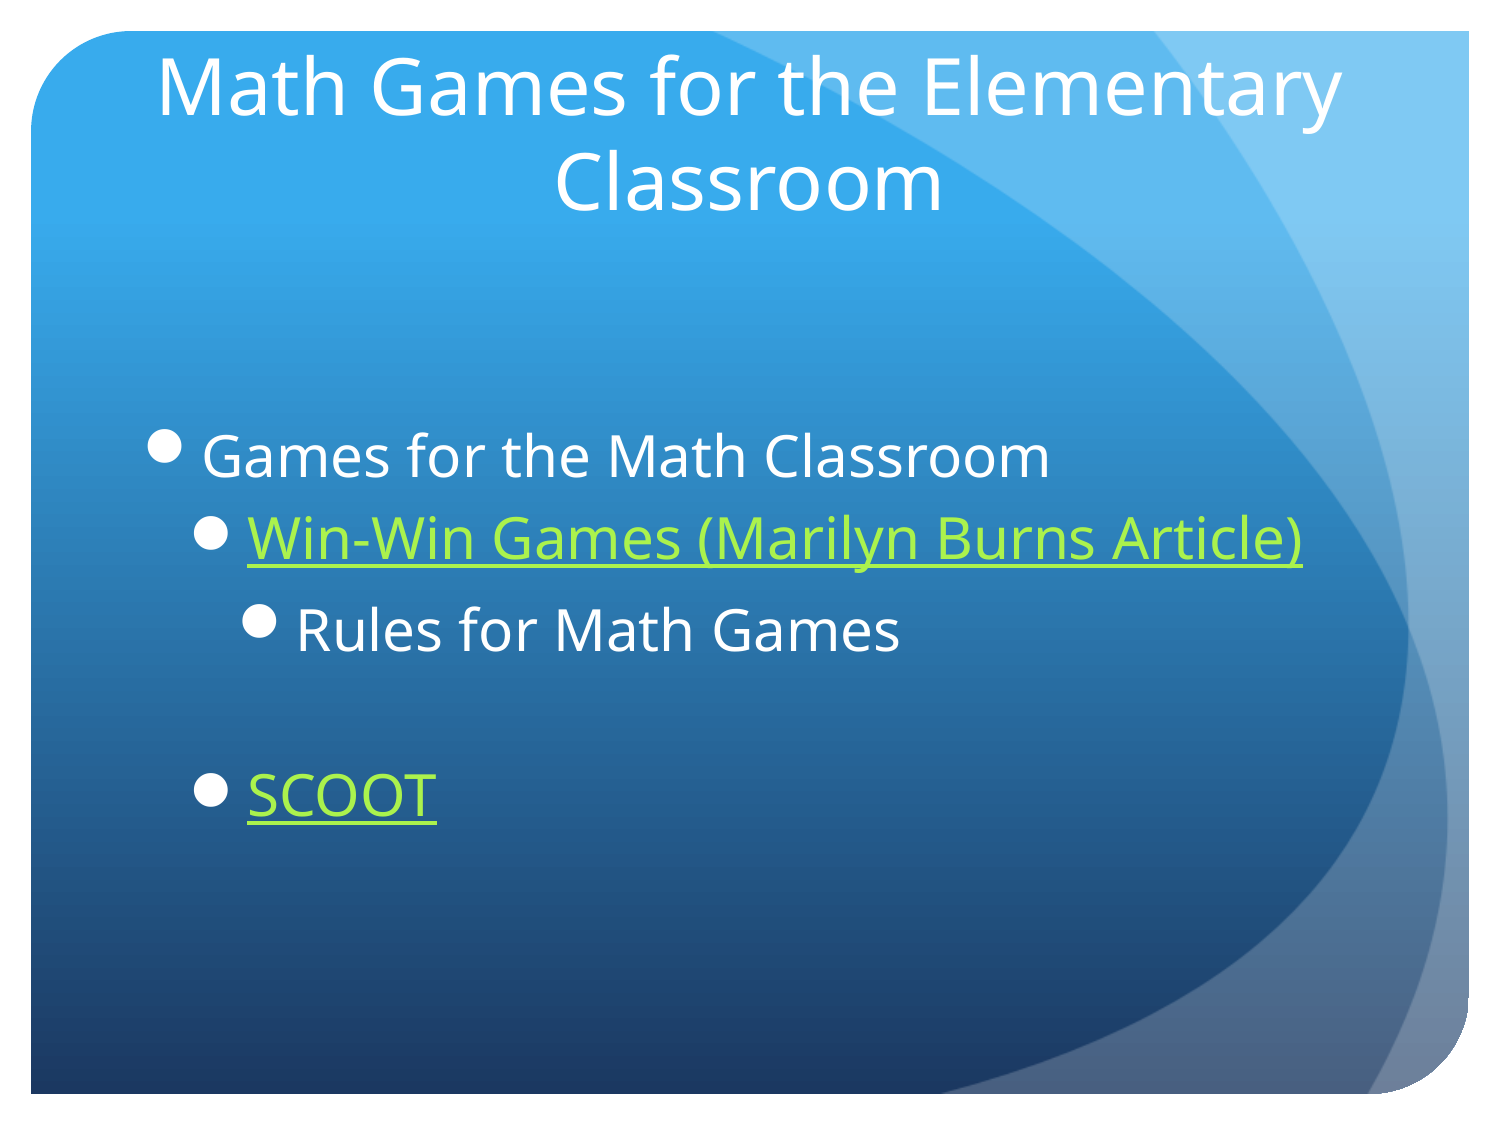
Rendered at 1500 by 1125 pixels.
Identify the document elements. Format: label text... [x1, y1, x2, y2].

title Math Games for the Elementary Classroom [127, 62, 1372, 234]
list Games for the Math Classroom Win-Win Games (Marilyn Burns Article) Rules for Math Games SCOOT [127, 299, 1372, 991]
picture [24, 30, 1473, 1094]
